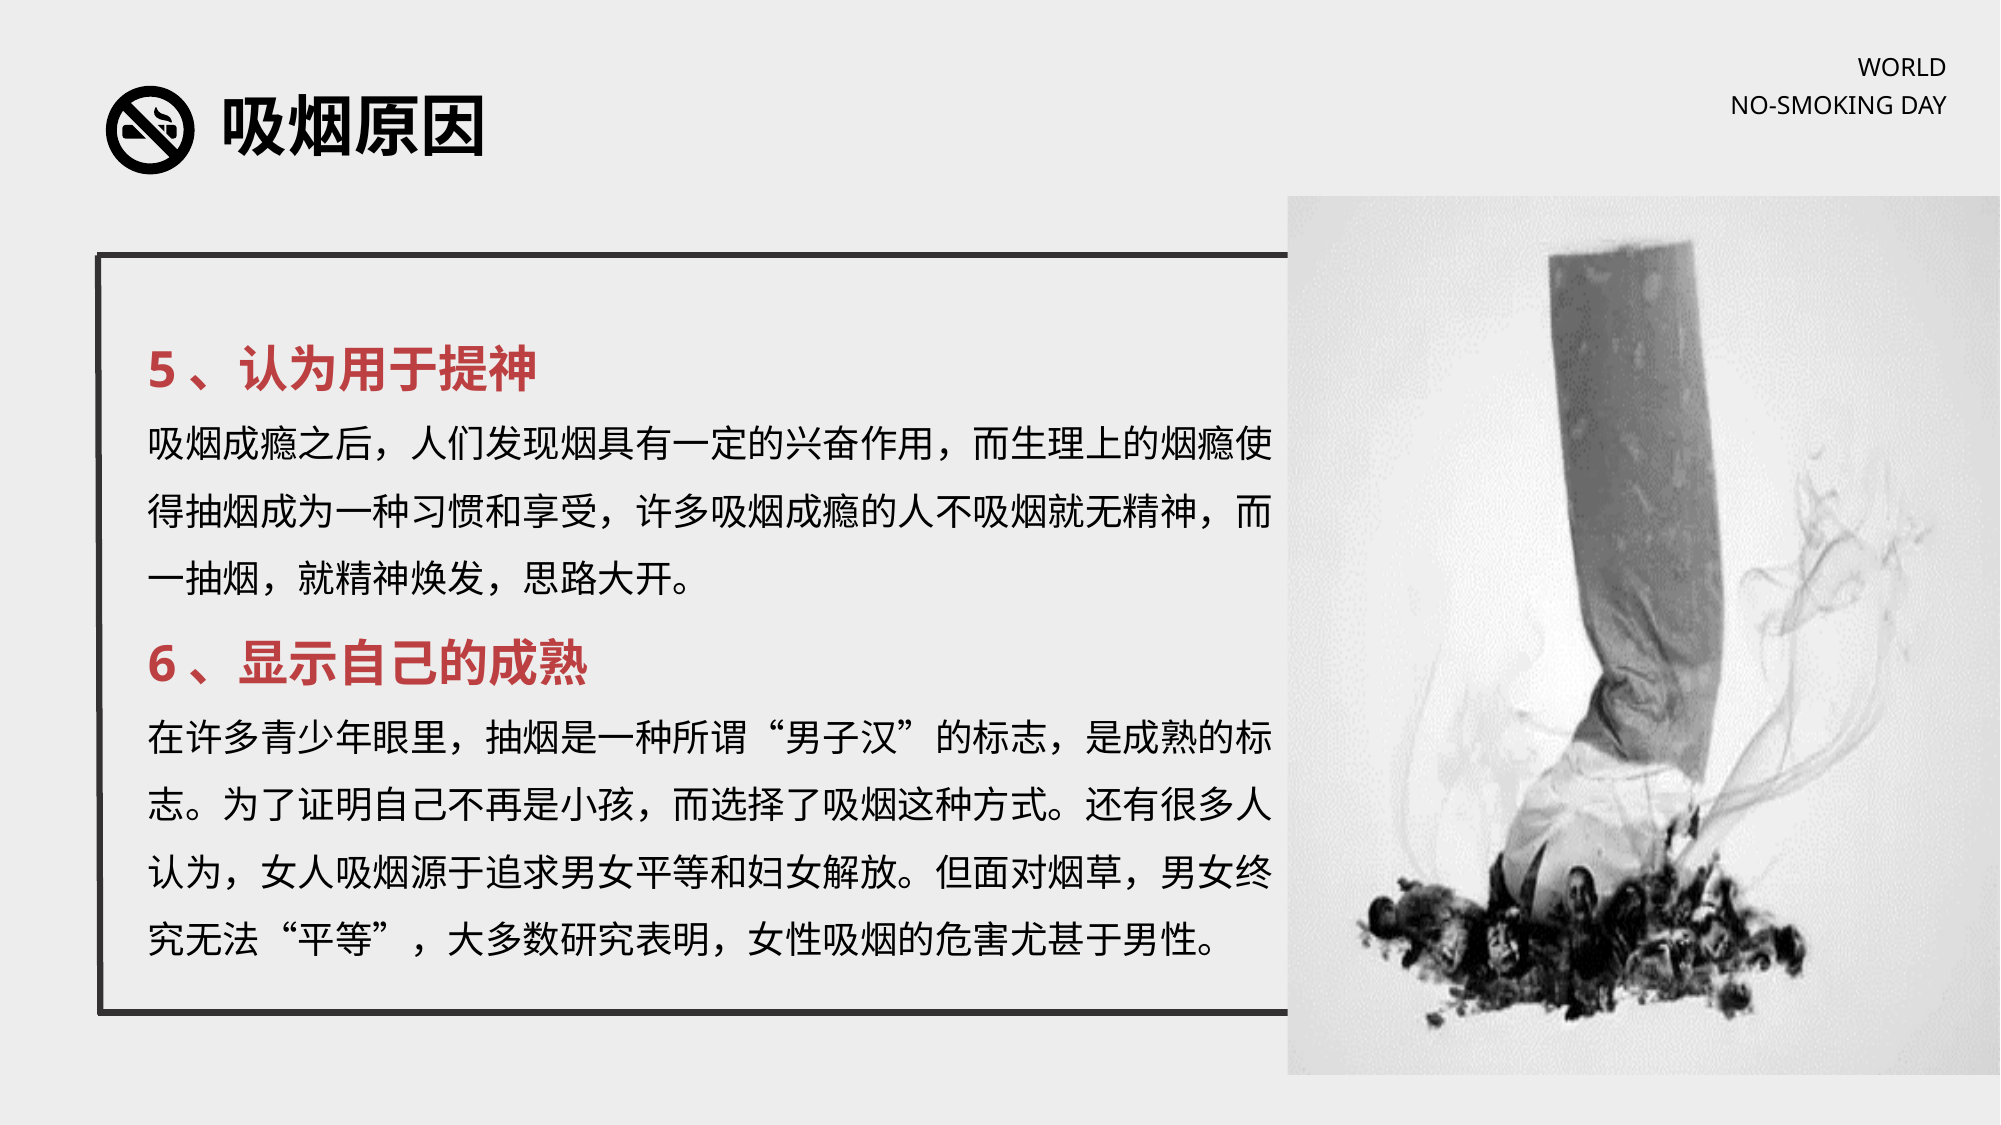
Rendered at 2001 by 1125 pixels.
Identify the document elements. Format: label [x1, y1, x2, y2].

text_box [105, 76, 505, 175]
picture [1287, 196, 2000, 1075]
text_box [97, 255, 1287, 1015]
